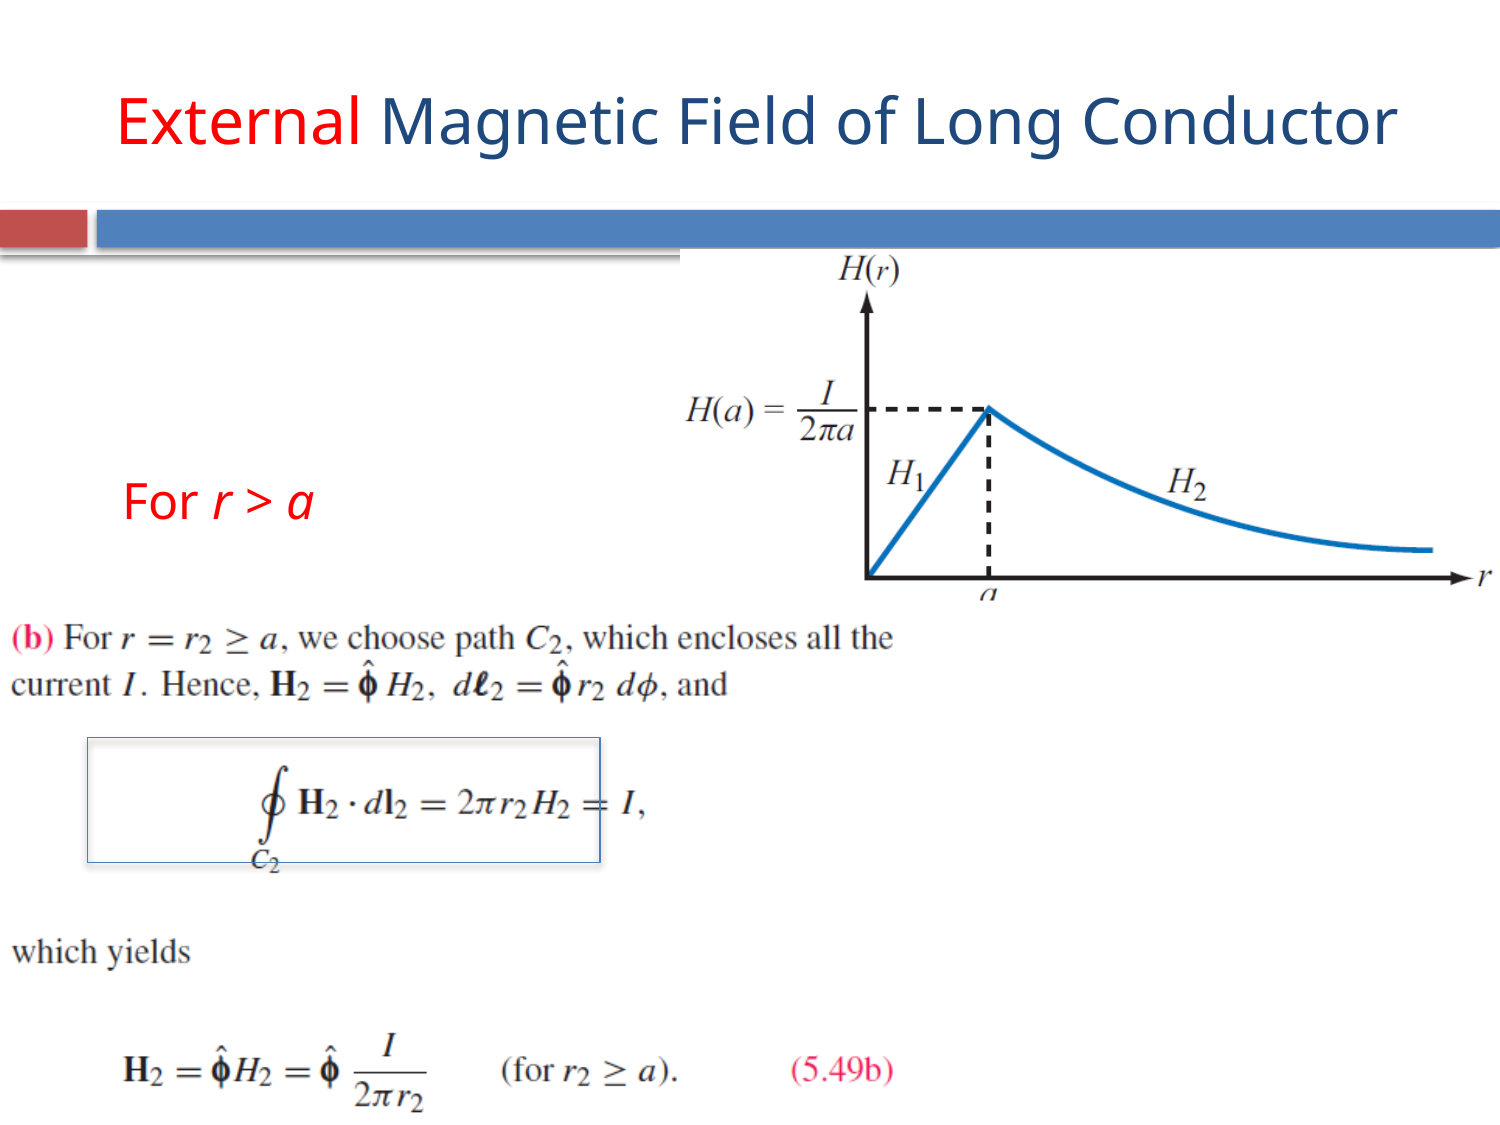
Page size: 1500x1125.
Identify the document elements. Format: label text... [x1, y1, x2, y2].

text_box For r > a [107, 461, 357, 537]
text_box External Magnetic Field of Long Conductor [100, 37, 1438, 200]
picture [0, 612, 897, 1125]
picture [680, 249, 1500, 603]
